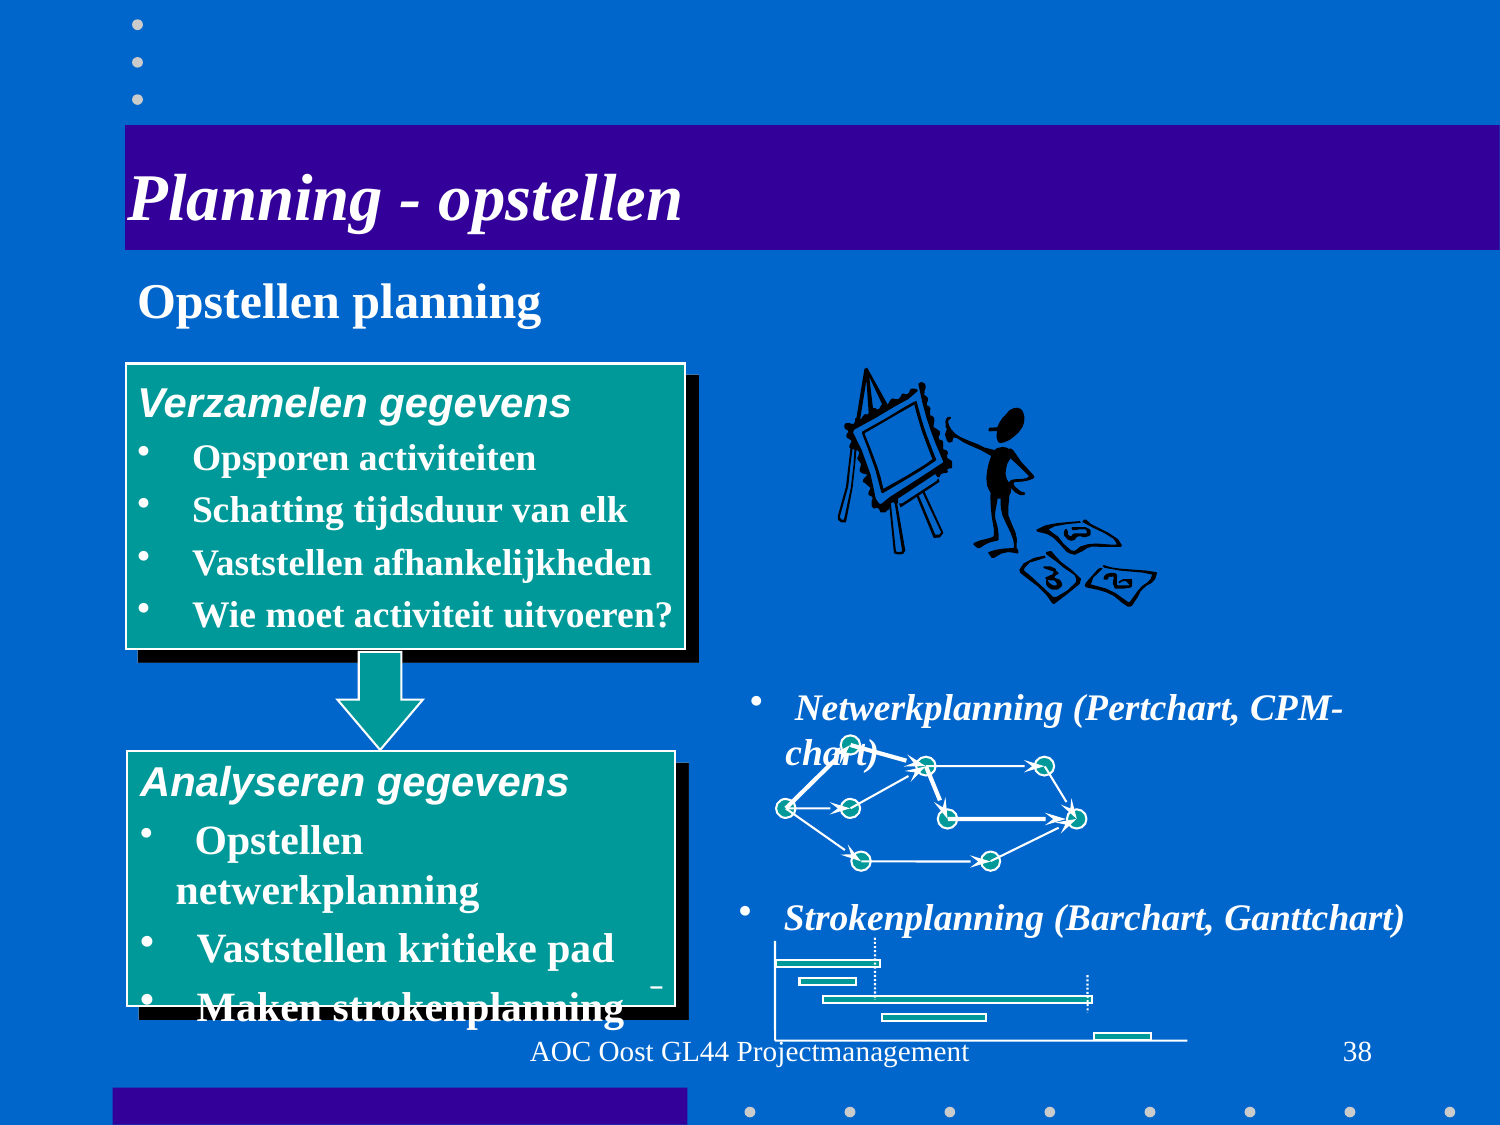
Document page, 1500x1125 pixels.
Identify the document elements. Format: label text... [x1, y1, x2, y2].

text_box Analyseren gegevens Opstellen netwerkplanning Vaststellen kritieke pad Maken strokenplanning [125, 746, 678, 1037]
slide_number 38 [1074, 1012, 1388, 1088]
title Planning - opstellen [112, 99, 1388, 288]
text_box [126, 643, 685, 650]
text_box Strokenplanning (Barchart, Ganttchart) [723, 876, 1422, 946]
footer AOC Oost GL44 Projectmanagement [512, 1012, 988, 1088]
text_box Verzamelen gegevens Opsporen activiteiten Schatting tijdsduur van elk Vaststellen afhankelijkheden Wie moet activiteit uitvoeren? [122, 367, 764, 643]
text_box Opstellen planning [122, 260, 558, 336]
text_box Netwerkplanning (Pertchart, CPM-chart) [734, 675, 1431, 826]
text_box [837, 367, 1160, 610]
text_box [126, 363, 685, 367]
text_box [774, 940, 1188, 1041]
text_box [337, 651, 423, 750]
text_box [775, 735, 1087, 872]
